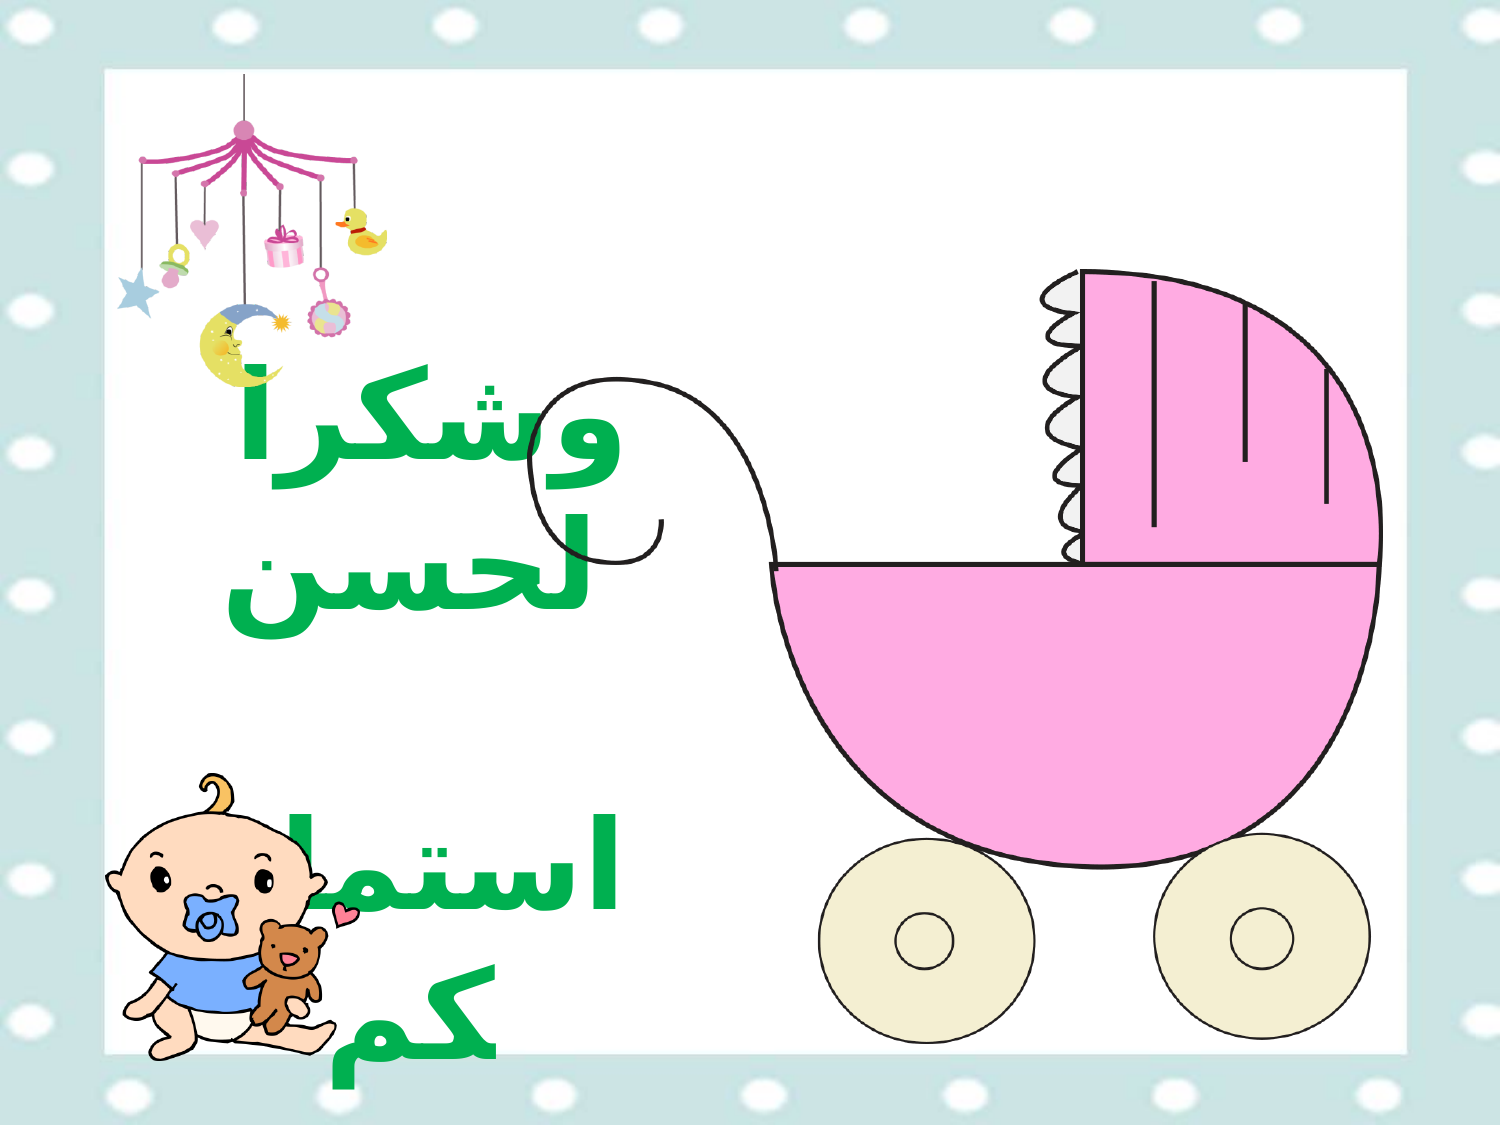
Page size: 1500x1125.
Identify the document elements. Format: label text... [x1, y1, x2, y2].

picture [0, 0, 1500, 1125]
text_box وشكرا لحسن استماعكم [152, 327, 668, 1092]
